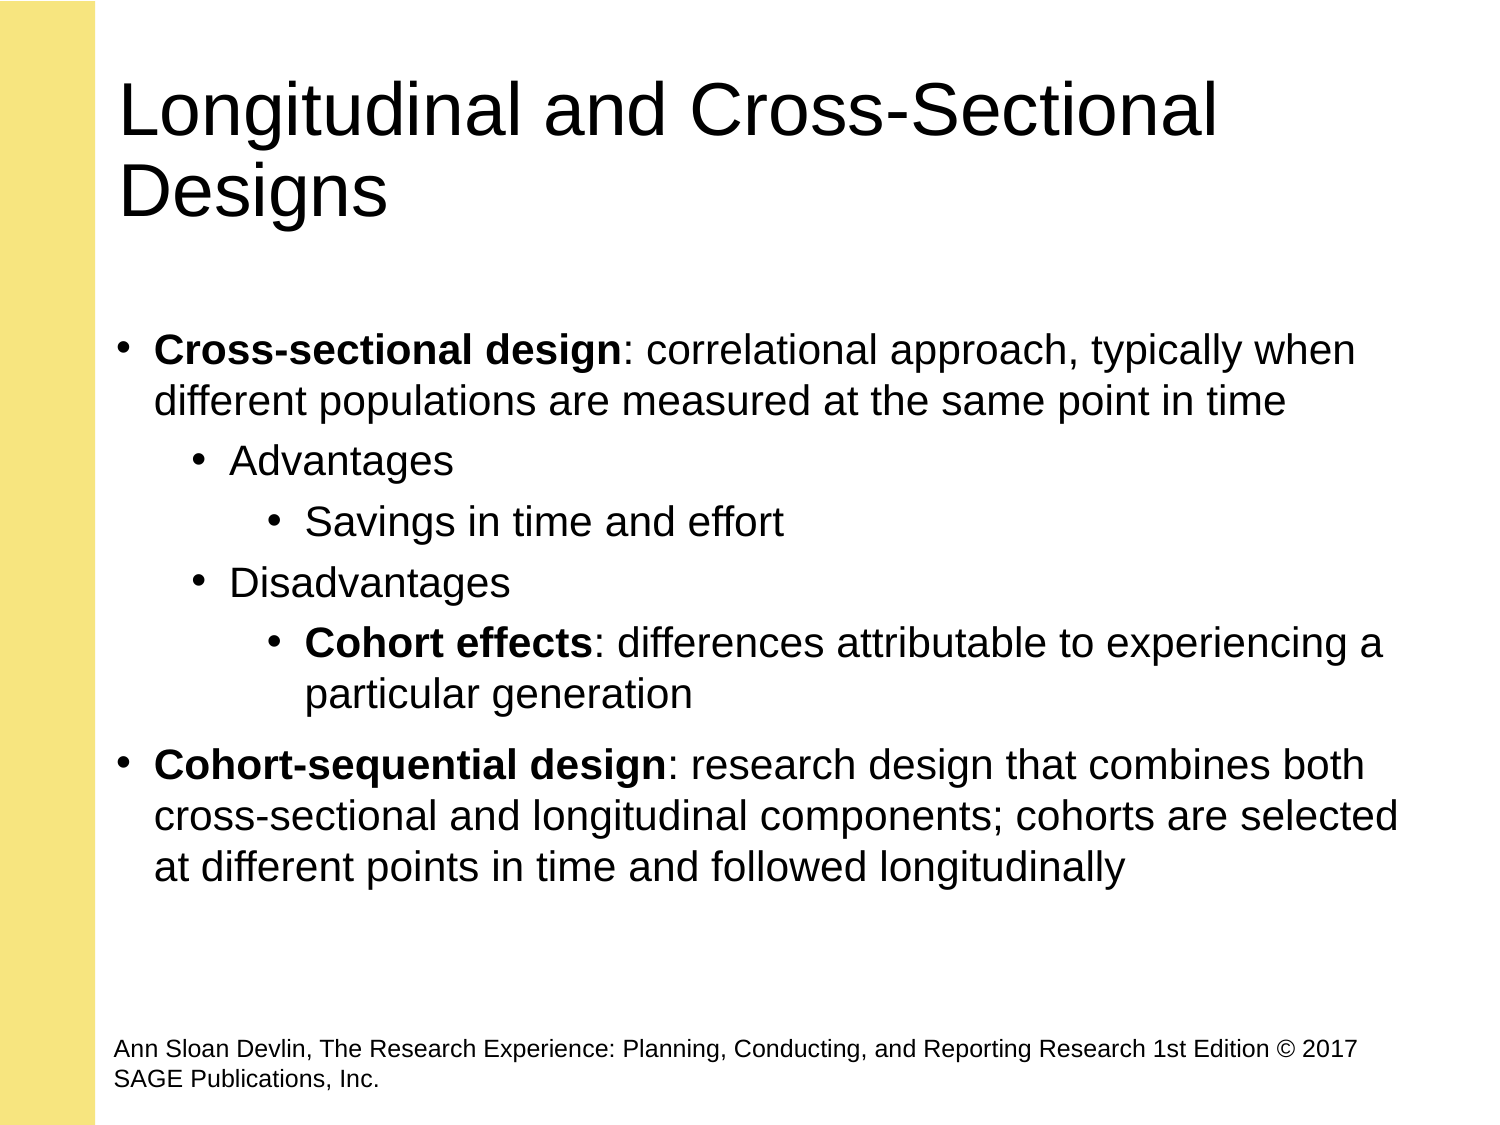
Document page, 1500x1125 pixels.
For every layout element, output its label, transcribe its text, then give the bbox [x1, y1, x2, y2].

list Cross-sectional design: correlational approach, typically when different populations are measured at the same point in time Advantages Savings in time and effort Disadvantages Cohort effects: differences attributable to experiencing a particular generation Cohort-sequential design: research design that combines both cross-sectional and longitudinal components; cohorts are selected at different points in time and followed longitudinally [101, 314, 1420, 908]
title Longitudinal and Cross-Sectional Designs [103, 59, 1397, 243]
picture [0, 1, 96, 1125]
